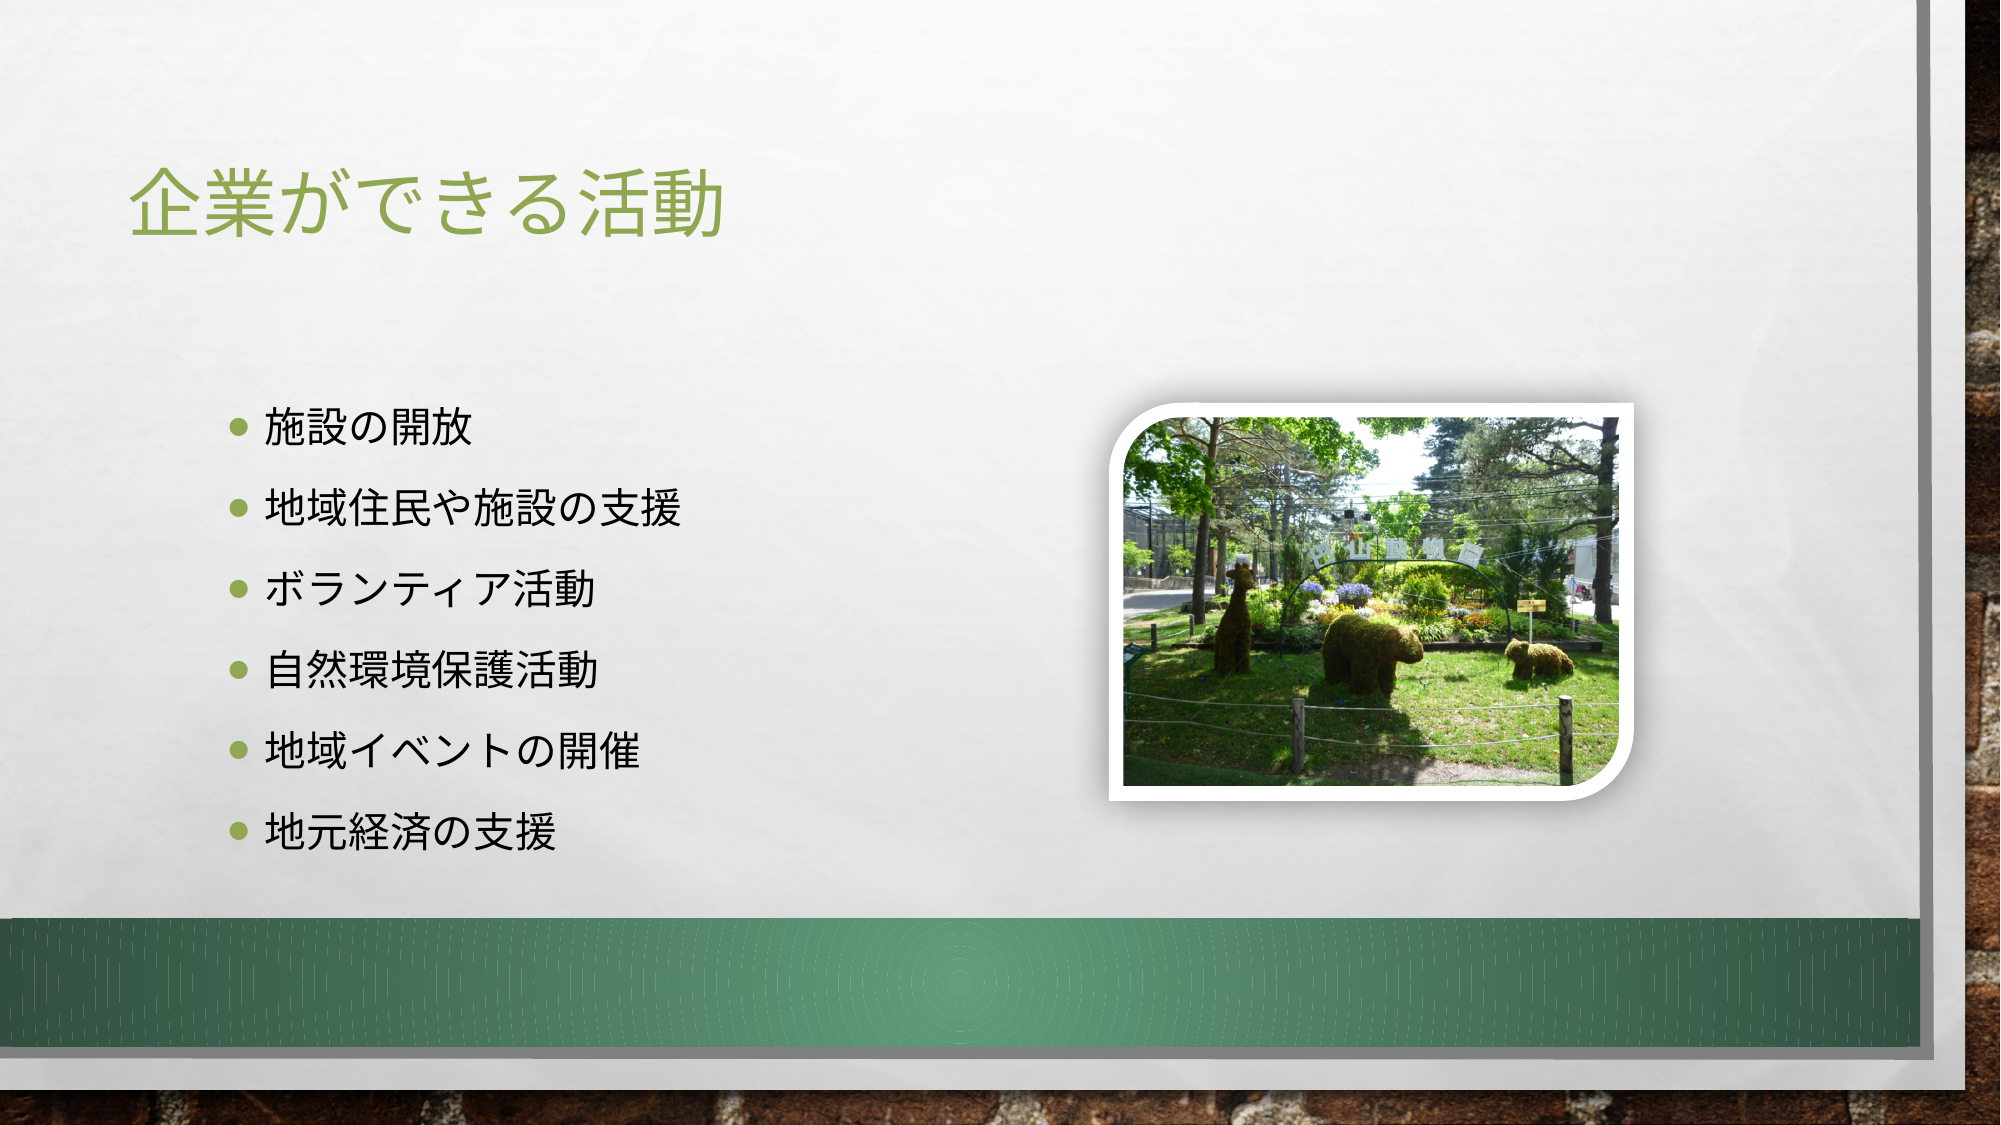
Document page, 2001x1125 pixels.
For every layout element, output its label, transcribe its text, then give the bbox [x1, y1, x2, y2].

list 施設の開放 地域住民や施設の支援 ボランティア活動 自然環境保護活動 地域イベントの開催 地元経済の支援 [212, 349, 1000, 898]
picture [0, 0, 2000, 1125]
picture [1115, 409, 1627, 794]
title 企業ができる活動 [112, 112, 1818, 302]
